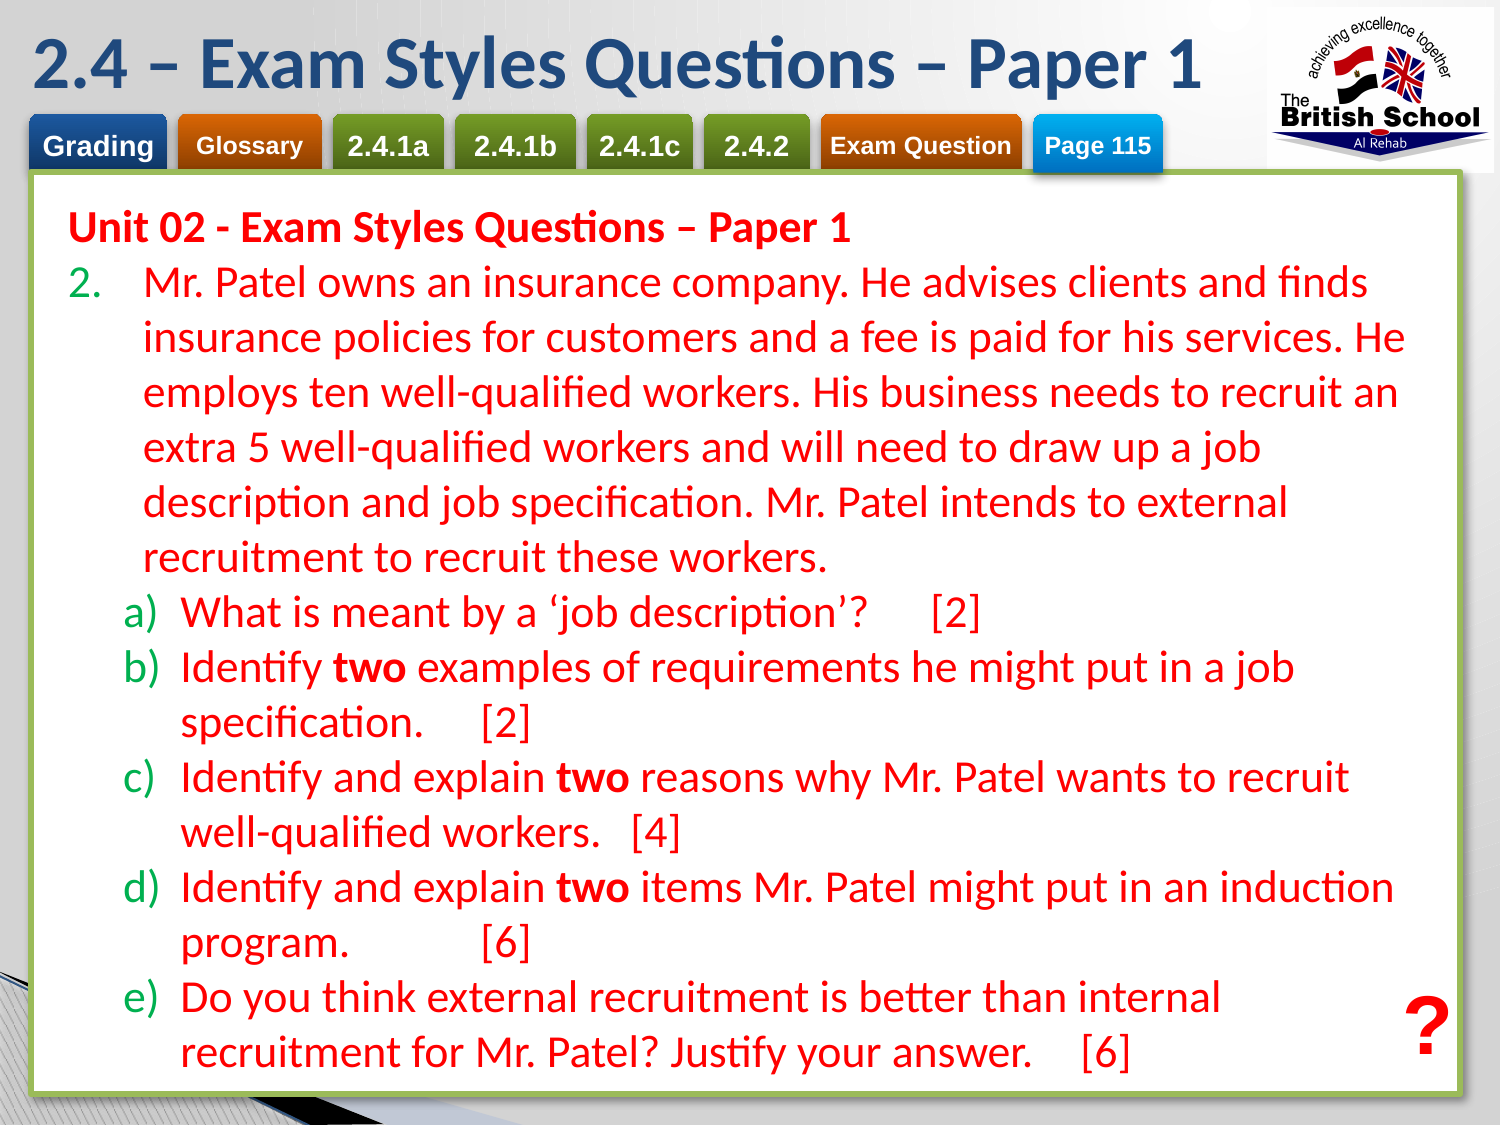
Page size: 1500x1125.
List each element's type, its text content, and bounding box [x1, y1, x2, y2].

picture [281, 1114, 303, 1125]
text_box Unit 02 - Exam Styles Questions – Paper 1 Mr. Patel owns an insurance company. He advises clients and finds insurance policies for customers and a fee is paid for his services. He employs ten well-qualified workers. His business needs to recruit an extra 5 well-qualified workers and will need to draw up a job description and job specification. Mr. Patel intends to external recruitment to recruit these workers. What is meant by a ‘job description’? [2] Identify two examples of requirements he might put in a job specification. [2] Identify and explain two reasons why Mr. Patel wants to recruit well-qualified workers. [4] Identify and explain two items Mr. Patel might put in an induction program. [6] Do you think external recruitment is better than internal recruitment for Mr. Patel? Justify your answer. [6] [53, 189, 1447, 1084]
text_box Page 115 [1033, 114, 1164, 173]
text_box ? [1387, 964, 1447, 1079]
picture [1267, 7, 1495, 173]
title 2.4 – Exam Styles Questions – Paper 1 [17, 7, 1235, 110]
